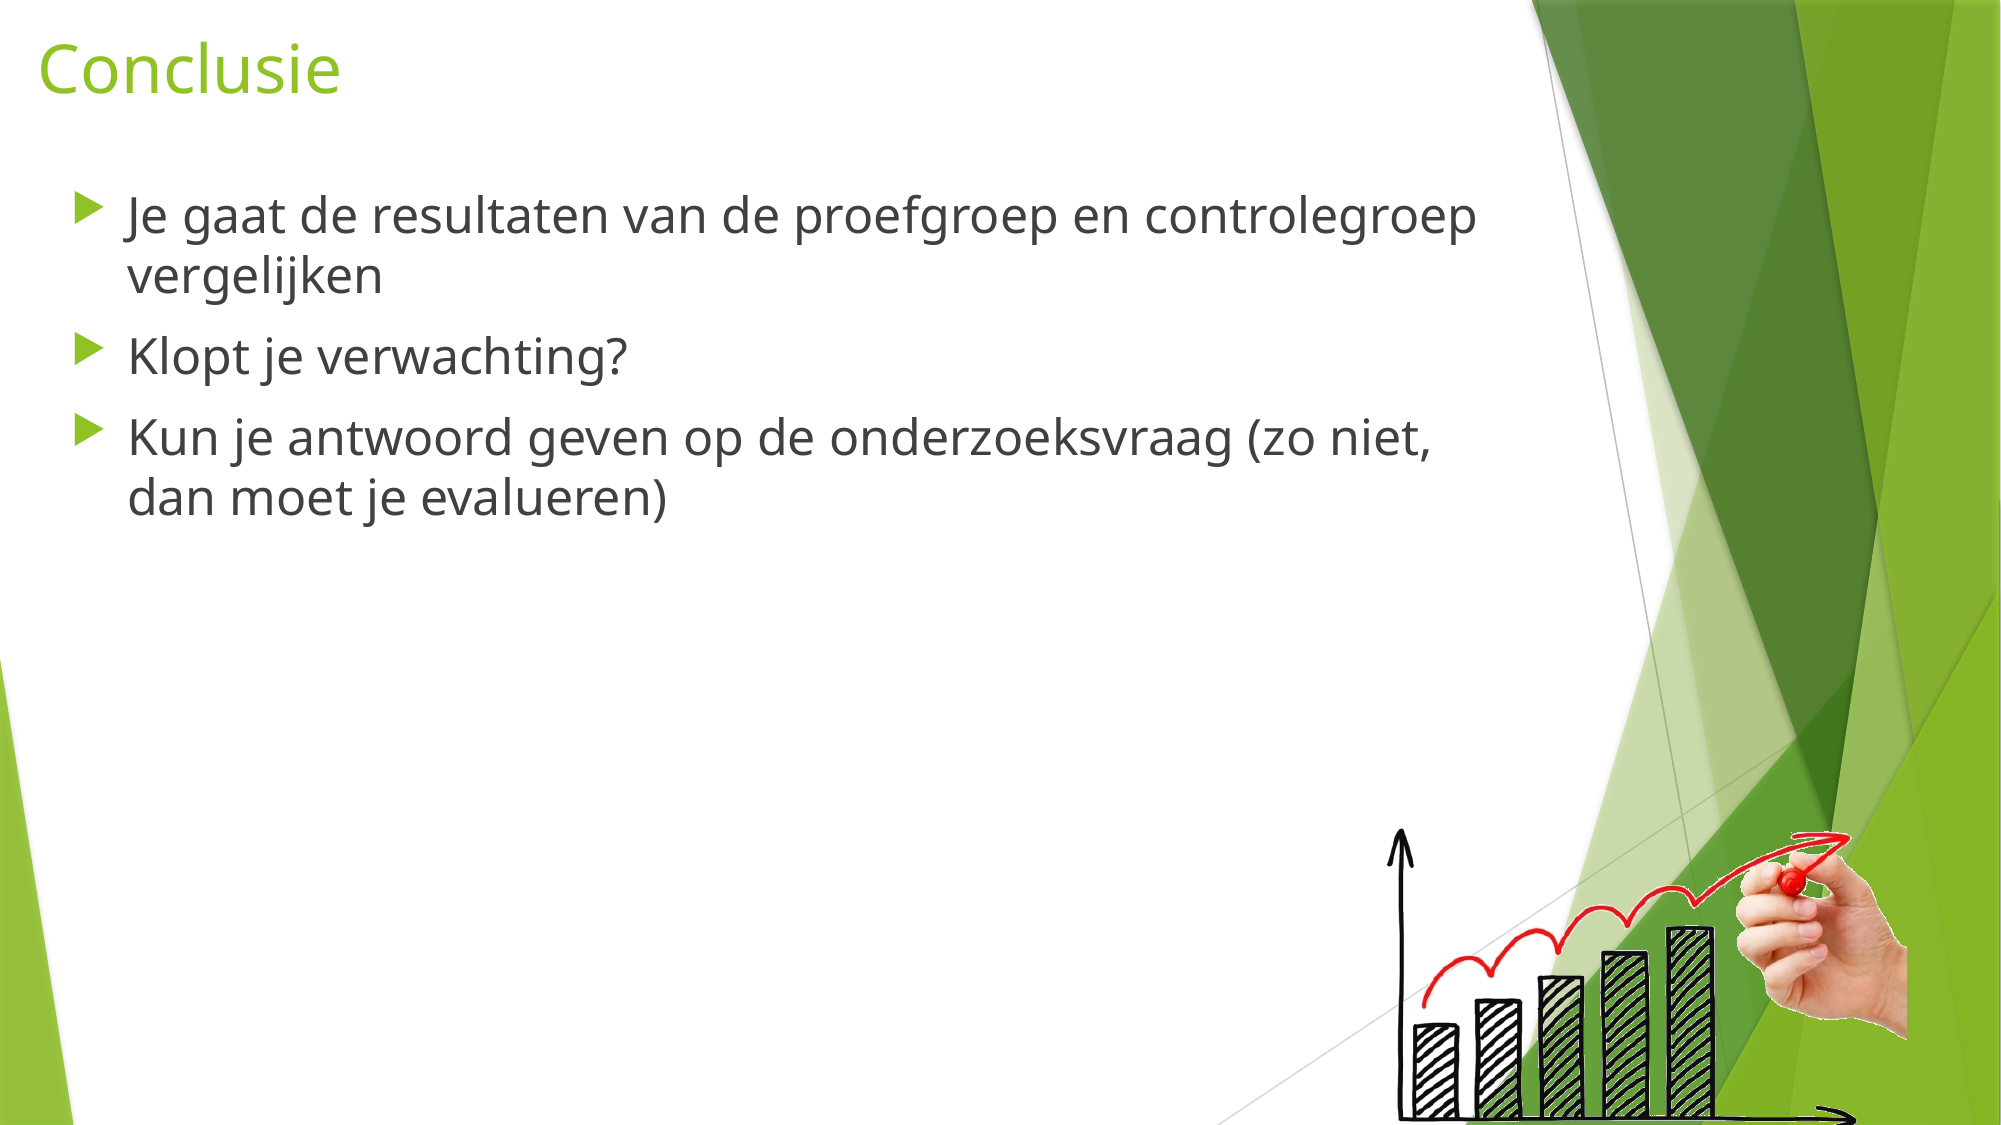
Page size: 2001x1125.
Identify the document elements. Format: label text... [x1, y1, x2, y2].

title Conclusie [22, 18, 1434, 115]
list Je gaat de resultaten van de proefgroep en controlegroep vergelijken Klopt je verwachting? Kun je antwoord geven op de onderzoeksvraag (zo niet, dan moet je evalueren) [55, 175, 1547, 978]
picture [1342, 794, 1908, 1125]
